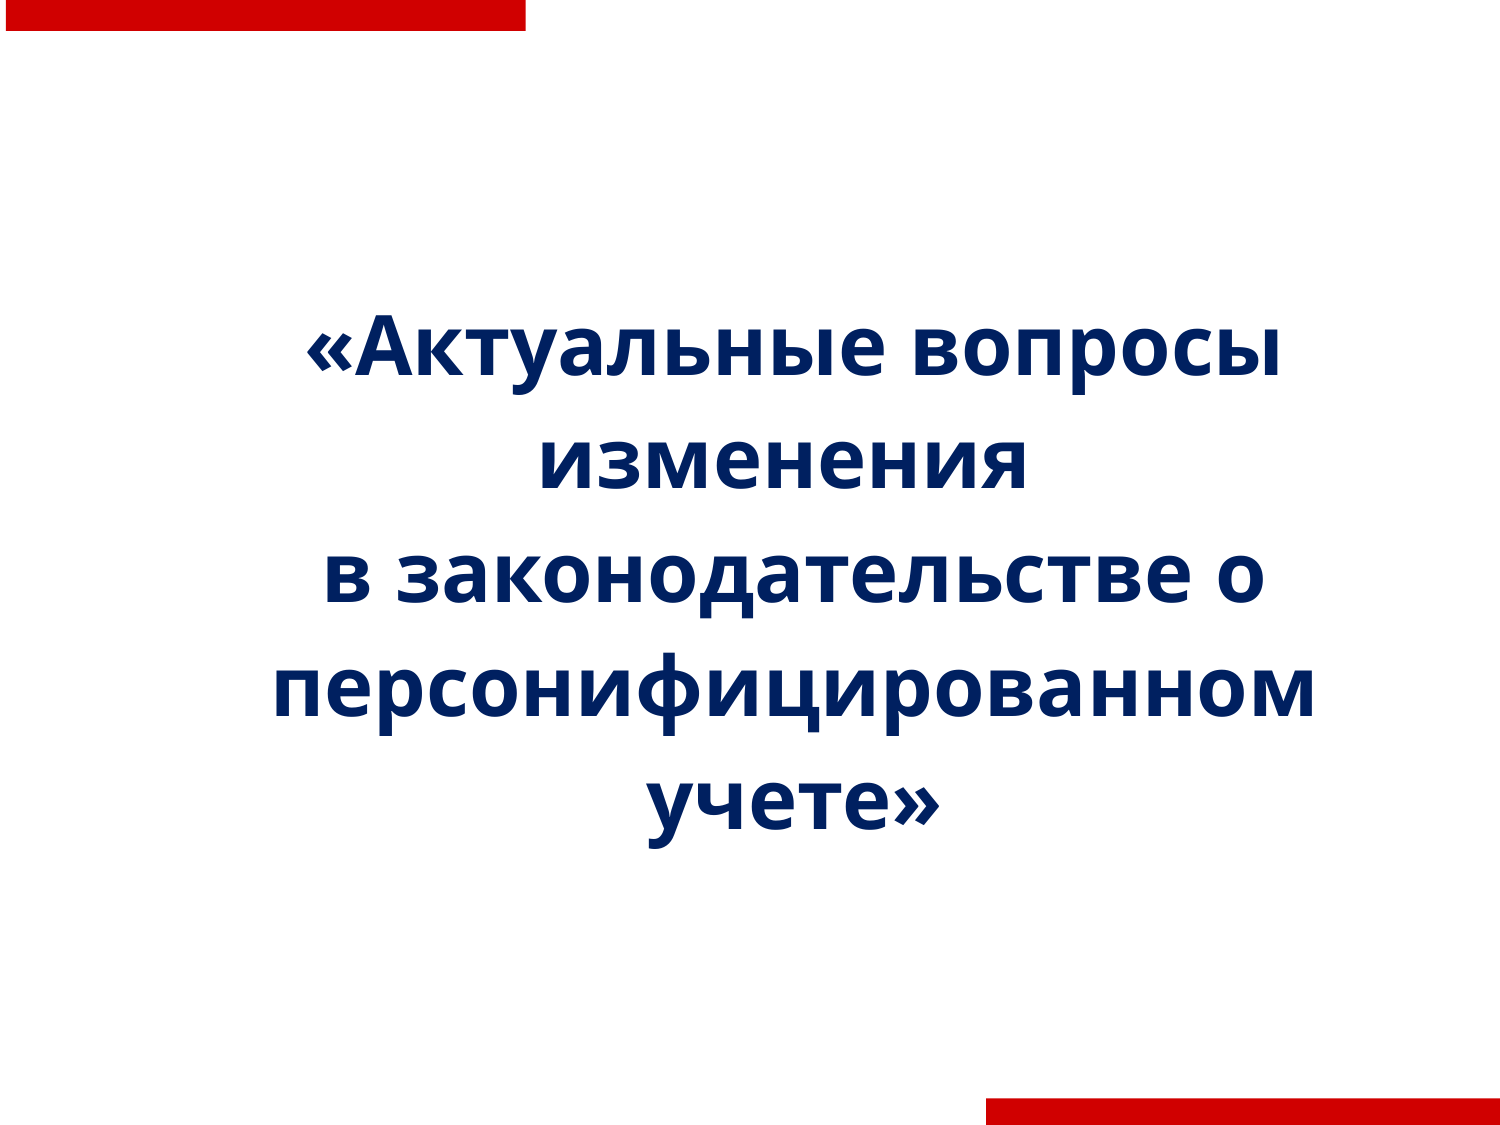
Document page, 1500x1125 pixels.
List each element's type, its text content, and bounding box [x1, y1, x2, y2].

text_box [4, 0, 528, 33]
table_header «Актуальные вопросы изменения в законодательстве о персонифицированном учете» [124, 279, 1466, 862]
text_box [984, 1096, 1500, 1125]
